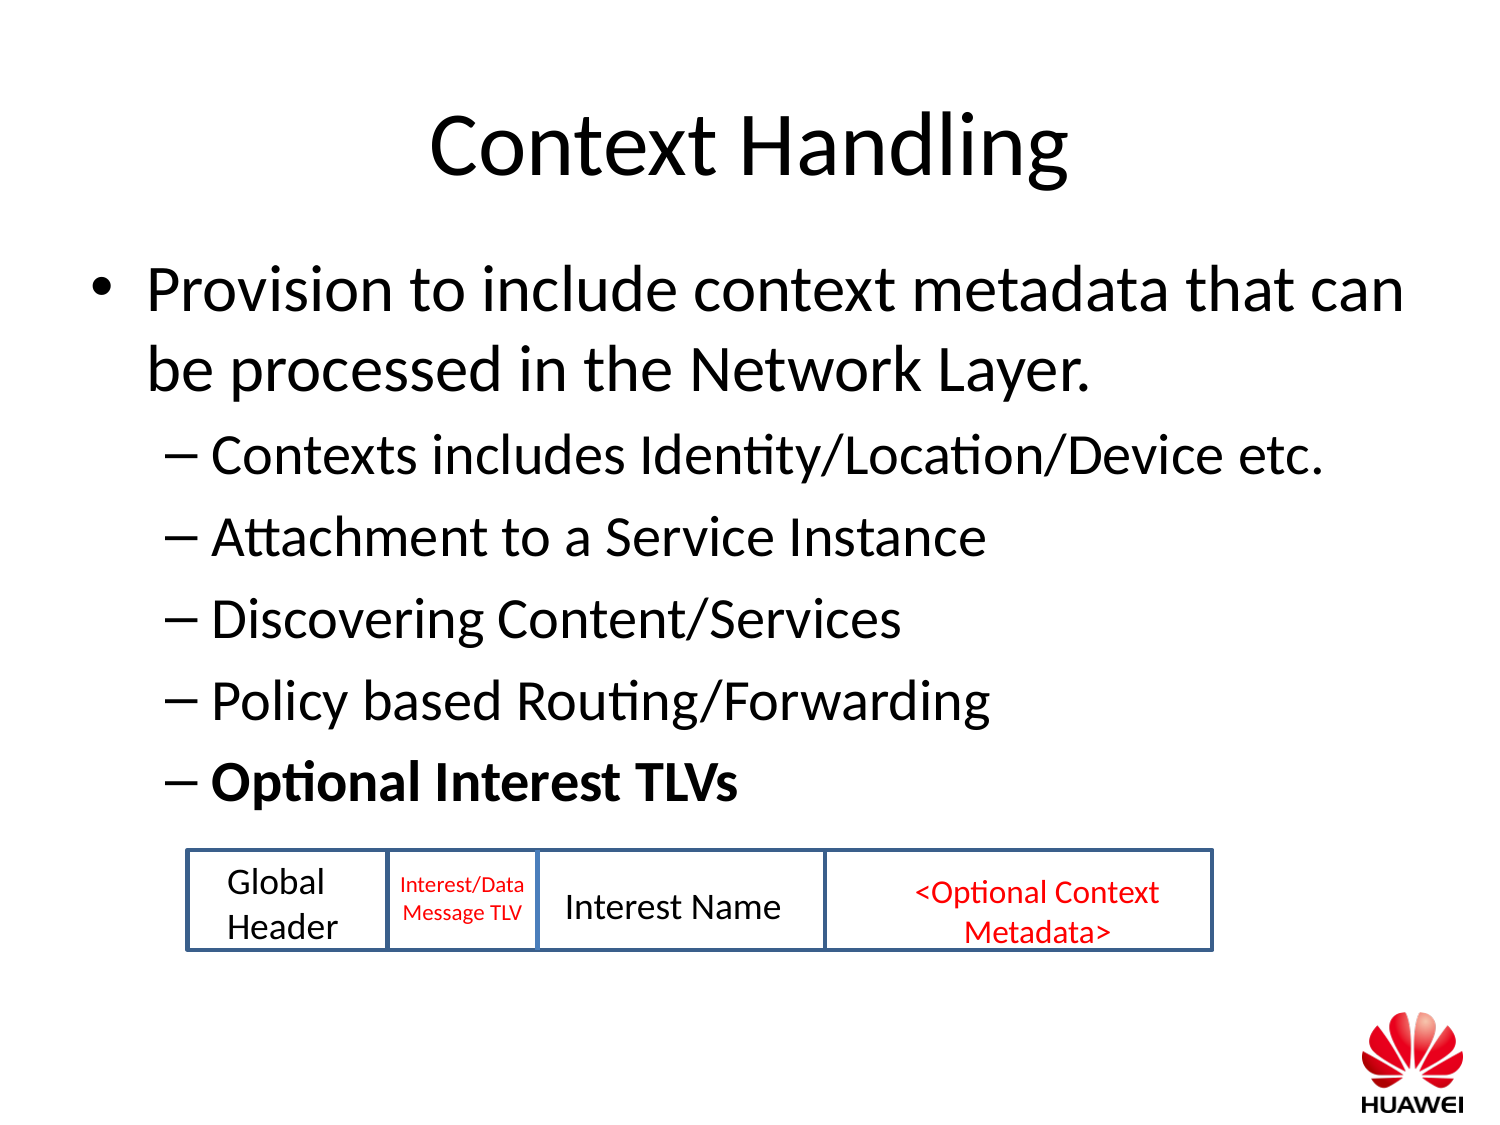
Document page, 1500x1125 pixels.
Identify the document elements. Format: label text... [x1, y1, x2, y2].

text_box [185, 848, 390, 952]
text_box Interest Name [549, 874, 823, 935]
picture [1362, 1012, 1463, 1113]
text_box [390, 933, 533, 952]
list Provision to include context metadata that can be processed in the Network Layer. Contexts includes Identity/Location/Device etc. Attachment to a Service Instance Discovering Content/Services Policy based Routing/Forwarding Optional Interest TLVs [75, 237, 1425, 980]
text_box Interest/Data Message TLV [541, 862, 550, 933]
title Context Handling [75, 45, 1425, 233]
text_box [823, 848, 1214, 952]
text_box Interest/Data Message TLV [375, 862, 533, 933]
text_box Global Header [212, 849, 363, 955]
text_box <Optional Context Metadata> [837, 862, 1238, 957]
text_box [541, 933, 823, 952]
text_box [390, 848, 823, 874]
